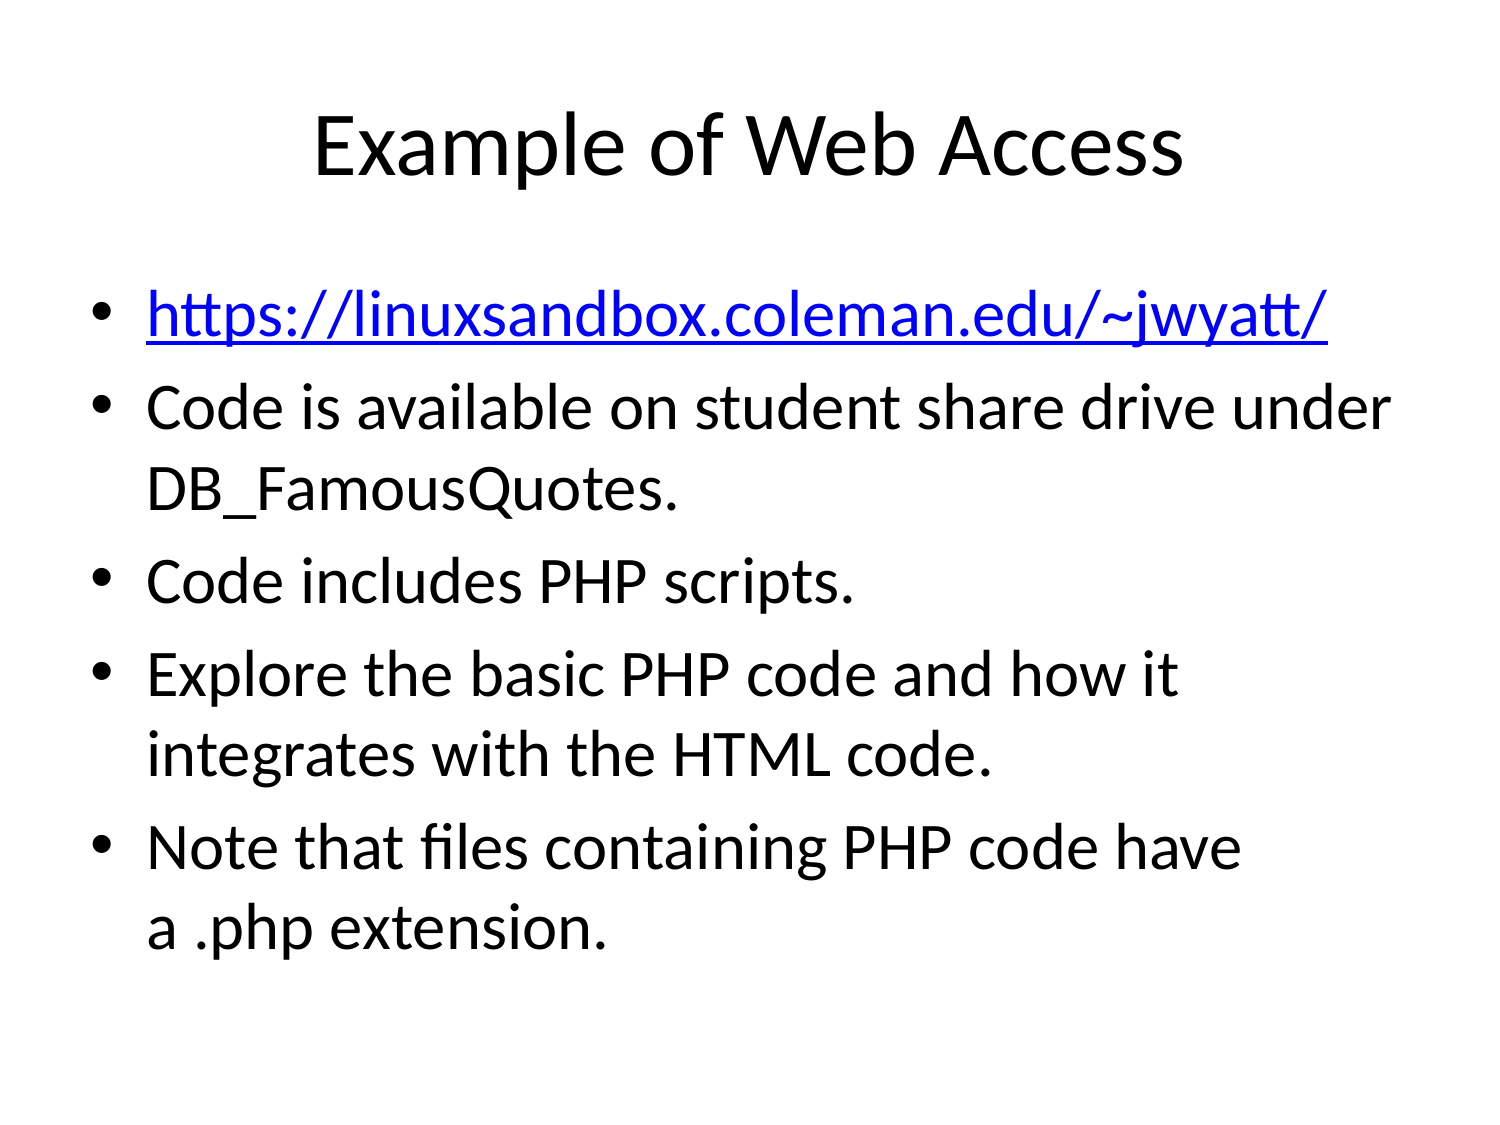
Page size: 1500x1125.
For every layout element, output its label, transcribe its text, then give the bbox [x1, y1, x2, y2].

title Example of Web Access [75, 45, 1425, 233]
list https://linuxsandbox.coleman.edu/~jwyatt/ Code is available on student share drive under DB_FamousQuotes. Code includes PHP scripts. Explore the basic PHP code and how it integrates with the HTML code. Note that files containing PHP code have a .php extension. [75, 262, 1425, 1005]
